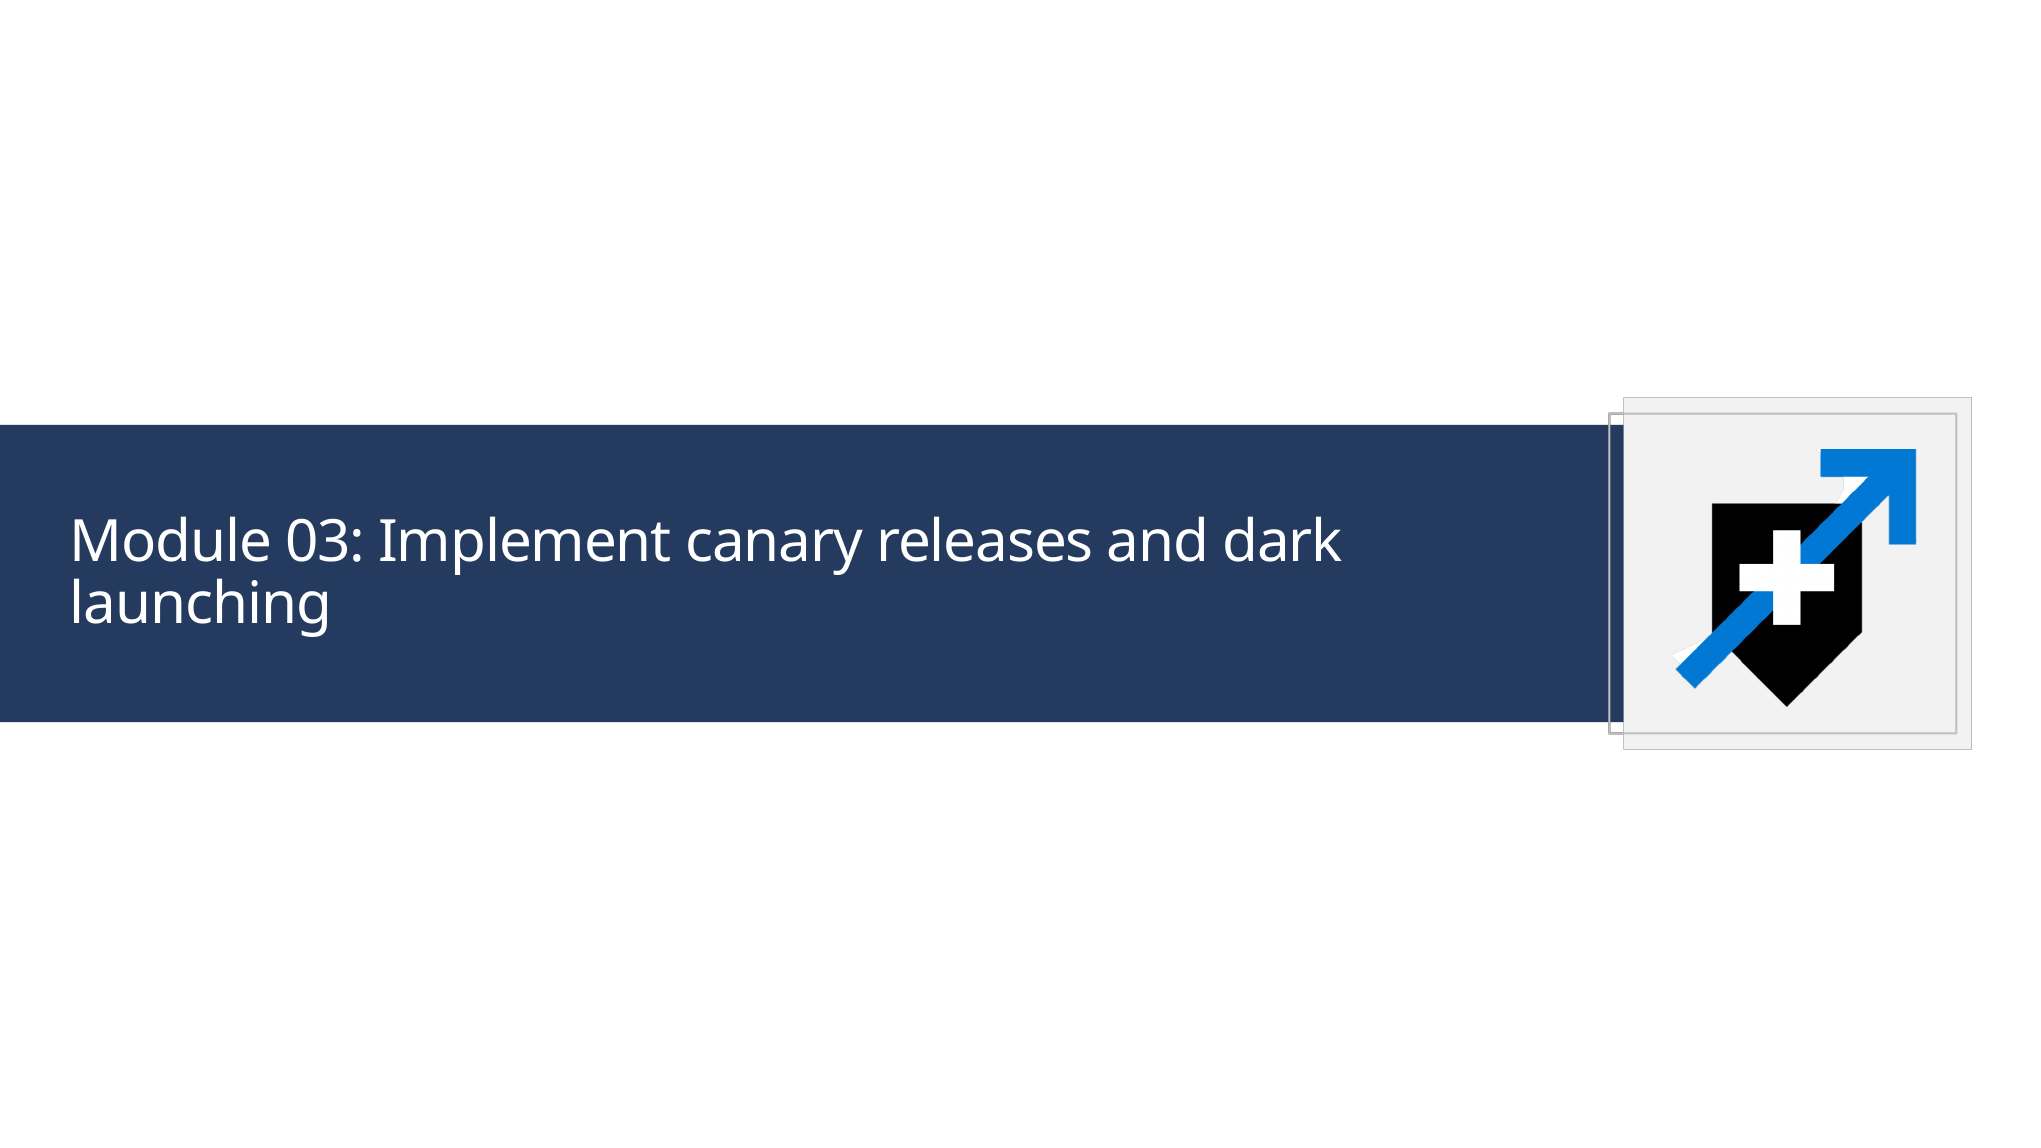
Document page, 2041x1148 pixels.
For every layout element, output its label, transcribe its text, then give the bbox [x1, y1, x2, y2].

title Module 03: Implement canary releases and dark launching [70, 541, 1586, 606]
picture [0, 0, 2041, 1148]
